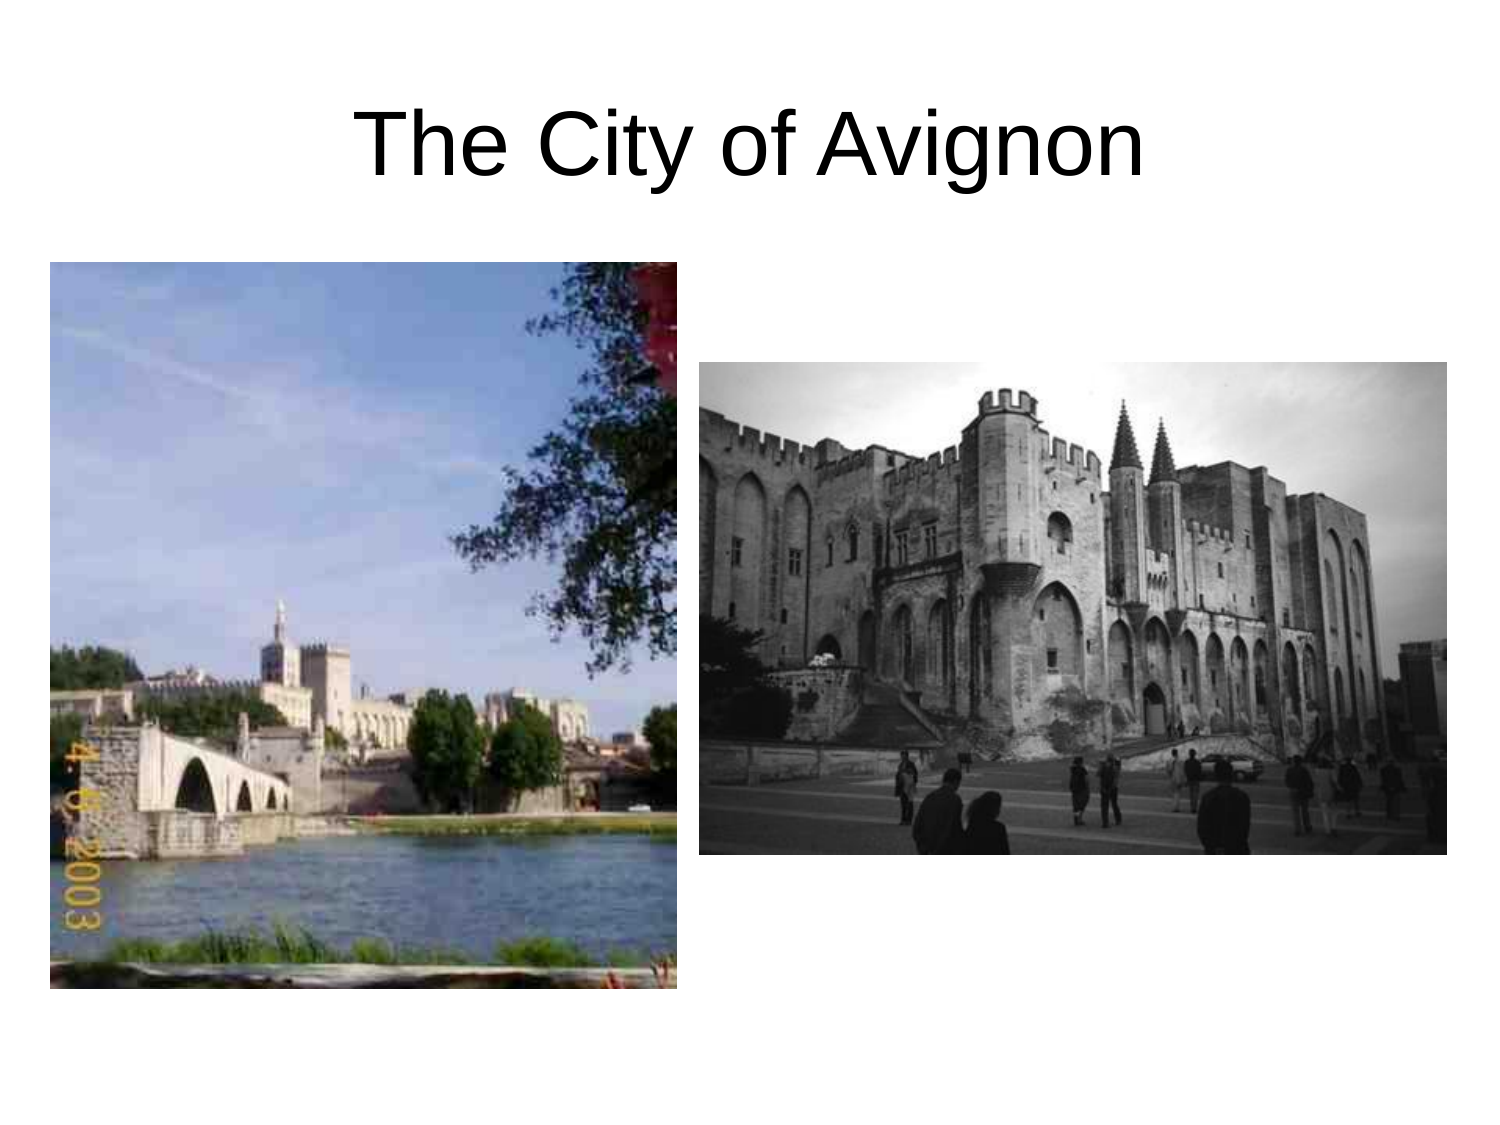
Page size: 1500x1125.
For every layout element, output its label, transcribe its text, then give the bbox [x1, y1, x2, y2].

picture [699, 362, 1448, 855]
title The City of Avignon [75, 45, 1425, 233]
picture [49, 262, 677, 990]
